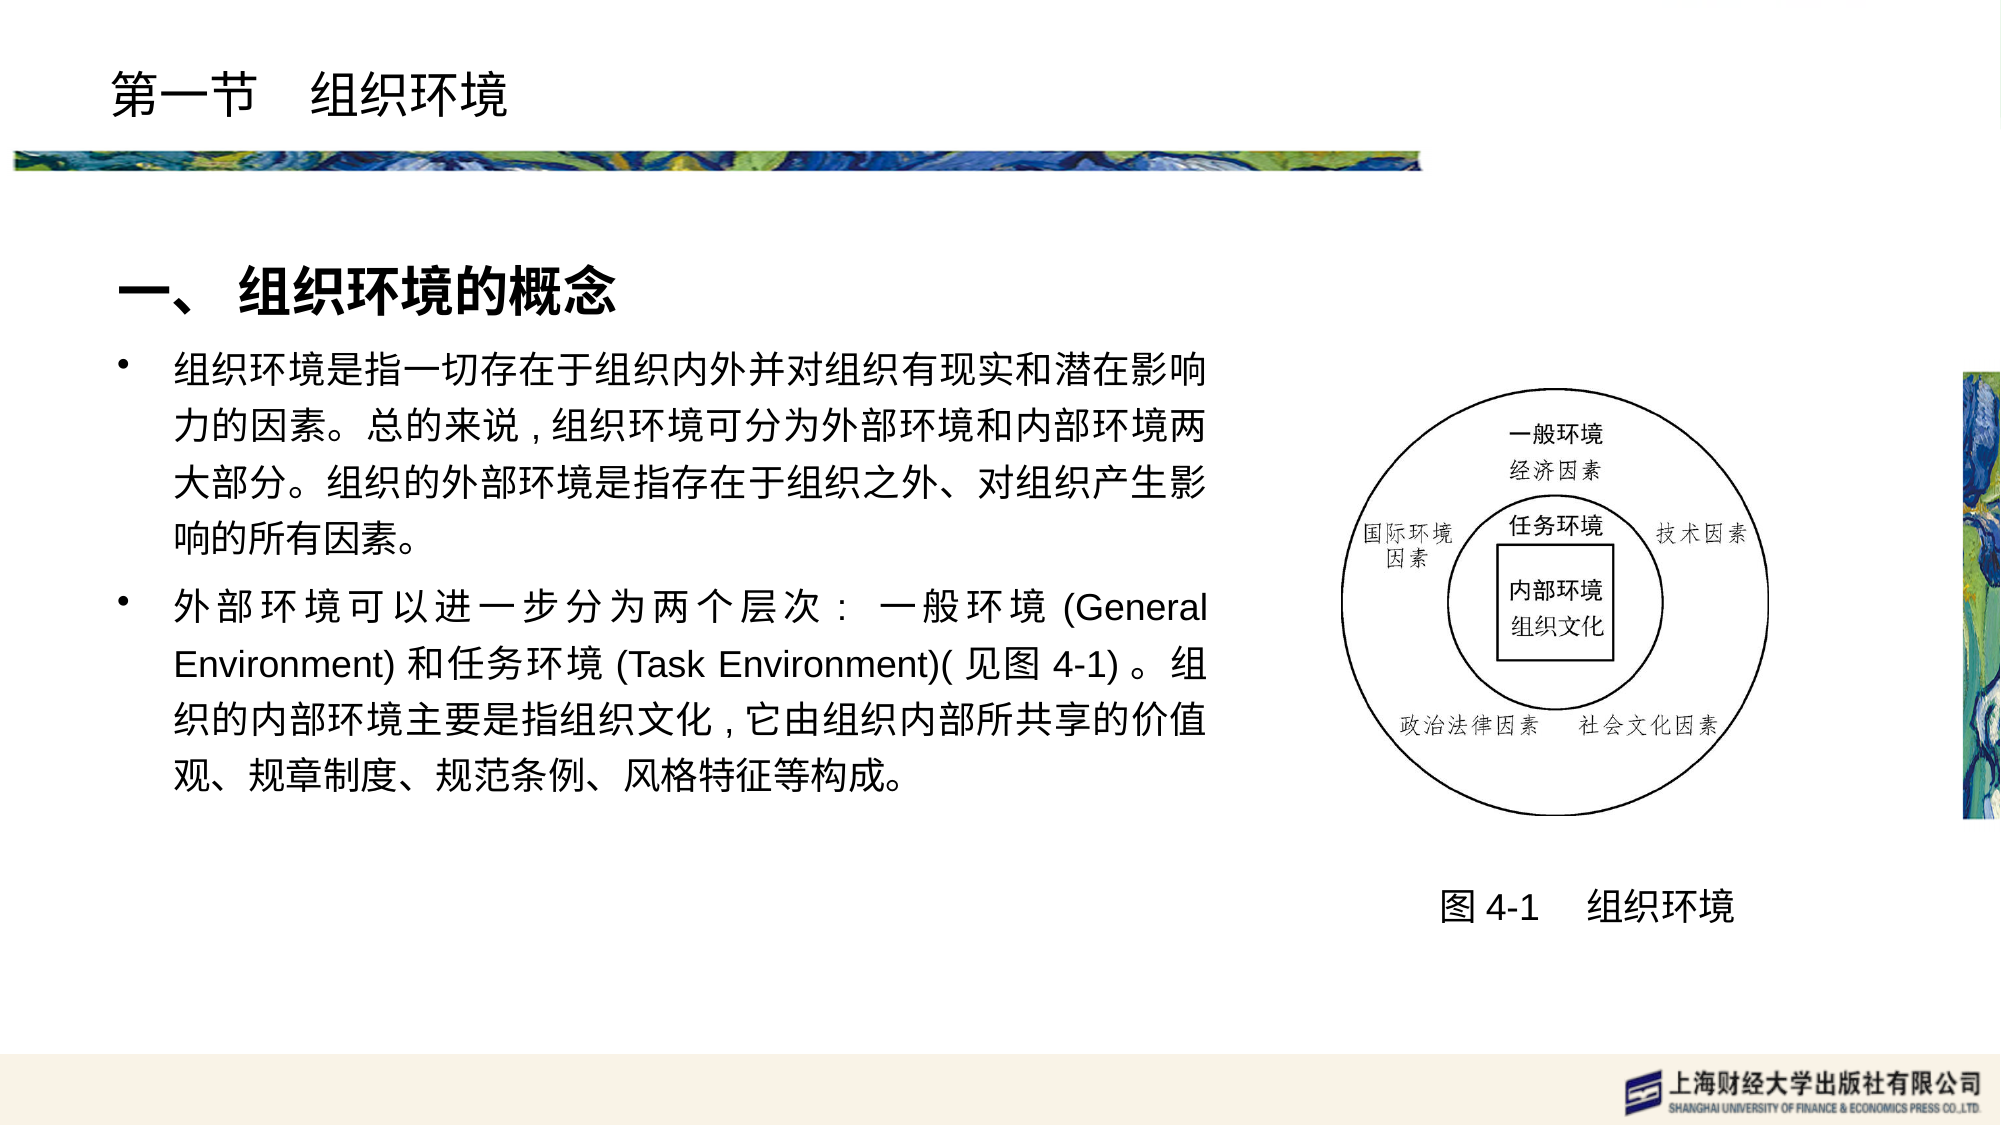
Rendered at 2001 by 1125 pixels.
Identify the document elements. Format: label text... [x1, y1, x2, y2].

list 一、 组织环境的概念 组织环境是指一切存在于组织内外并对组织有现实和潜在影响力的因素。总的来说,组织环境可分为外部环境和内部环境两大部分。组织的外部环境是指存在于组织之外、对组织产生影响的所有因素。 外部环境可以进一步分为两个层次: 一般环境(General Environment)和任务环境(Task Environment)(见图4-1)。组织的内部环境主要是指组织文化,它由组织内部所共享的价值观、规章制度、规范条例、风格特征等构成。 [102, 233, 1223, 1032]
picture [0, 0, 2001, 1125]
title 第一节 组织环境 [94, 42, 1451, 146]
text_box 图4-1 组织环境 [1297, 875, 1841, 935]
